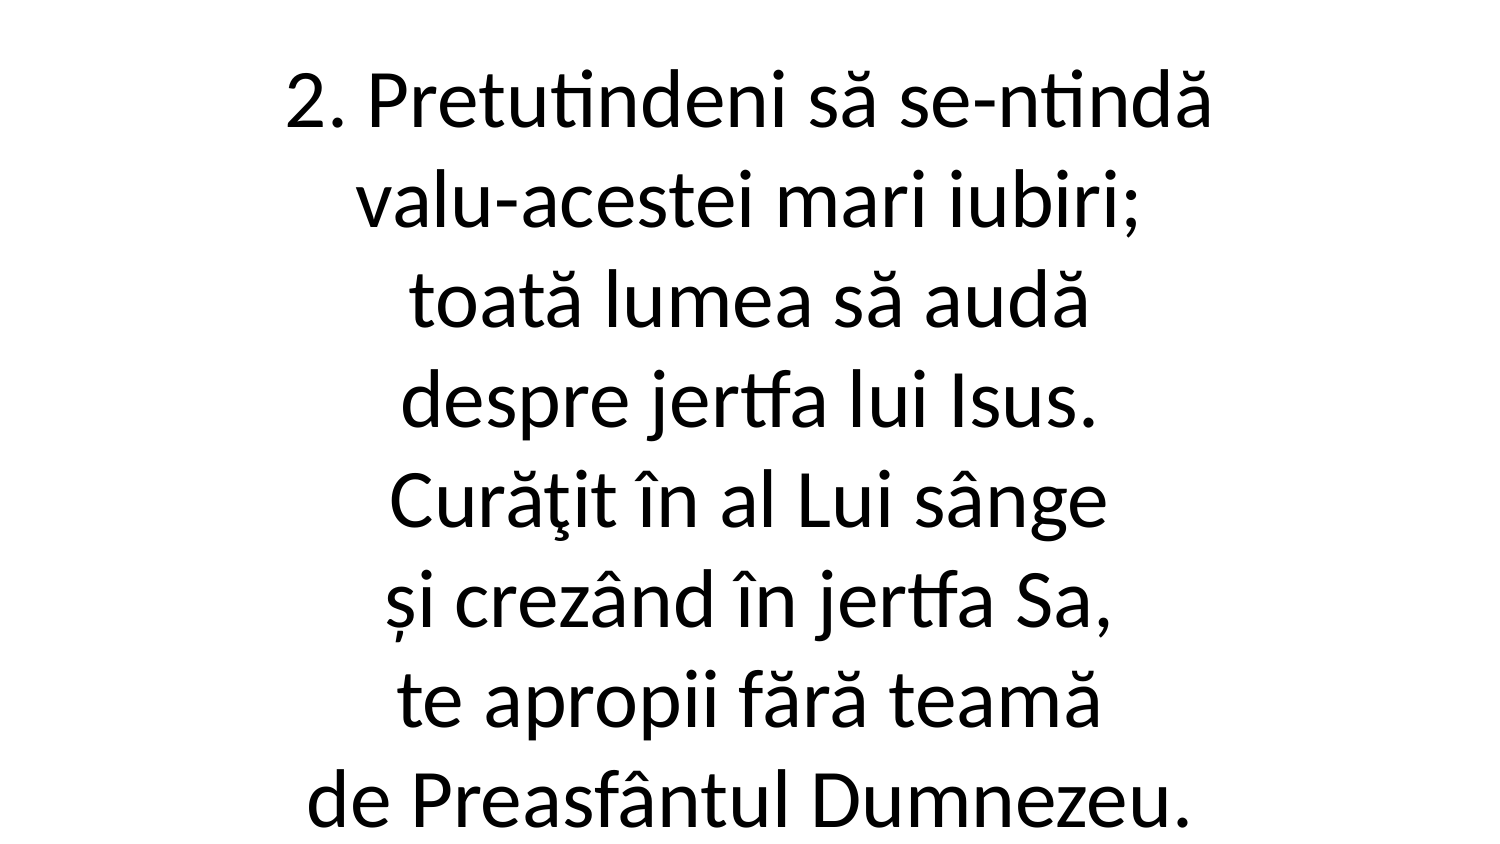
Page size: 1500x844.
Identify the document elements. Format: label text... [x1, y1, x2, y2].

text_box 2. Pretutindeni să se-ntindă valu-acestei mari iubiri; toată lumea să audă despre jertfa lui Isus. Curăţit în al Lui sânge și crezând în jertfa Sa, te apropii fără teamă de Preasfântul Dumnezeu. [269, 0, 1231, 844]
